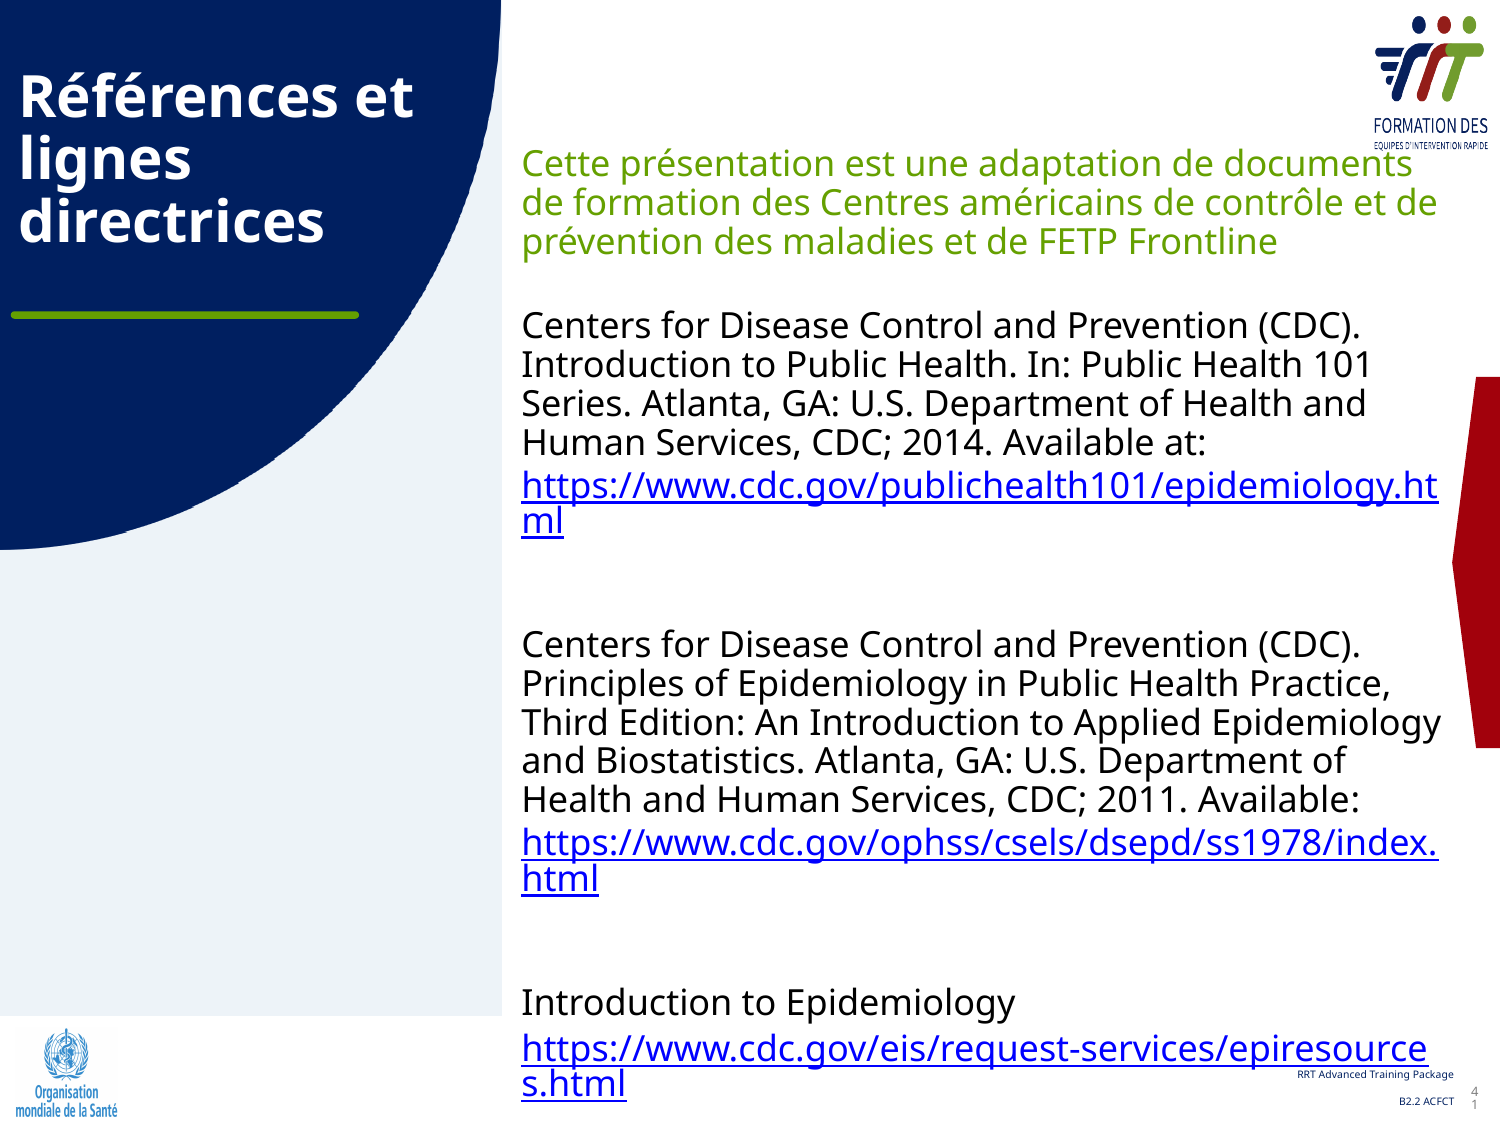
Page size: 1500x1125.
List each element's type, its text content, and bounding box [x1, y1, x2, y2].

title Références et lignes directrices [10, 2, 491, 321]
picture [1374, 15, 1488, 151]
text_box [10, 311, 360, 319]
picture [0, 0, 502, 1018]
list Cette présentation est une adaptation de documents de formation des Centres américains de contrôle et de prévention des maladies et de FETP Frontline Centers for Disease Control and Prevention (CDC). Introduction to Public Health. In: Public Health 101 Series. Atlanta, GA: U.S. Department of Health and Human Services, CDC; 2014. Available at: https://www.cdc.gov/publichealth101/epidemiology.html Centers for Disease Control and Prevention (CDC). Principles of Epidemiology in Public Health Practice, Third Edition: An Introduction to Applied Epidemiology and Biostatistics. Atlanta, GA: U.S. Department of Health and Human Services, CDC; 2011. Available: https://www.cdc.gov/ophss/csels/dsepd/ss1978/index.html Introduction to Epidemiology https://www.cdc.gov/eis/request-services/epiresources.html [513, 137, 1453, 1049]
picture [15, 1027, 118, 1118]
